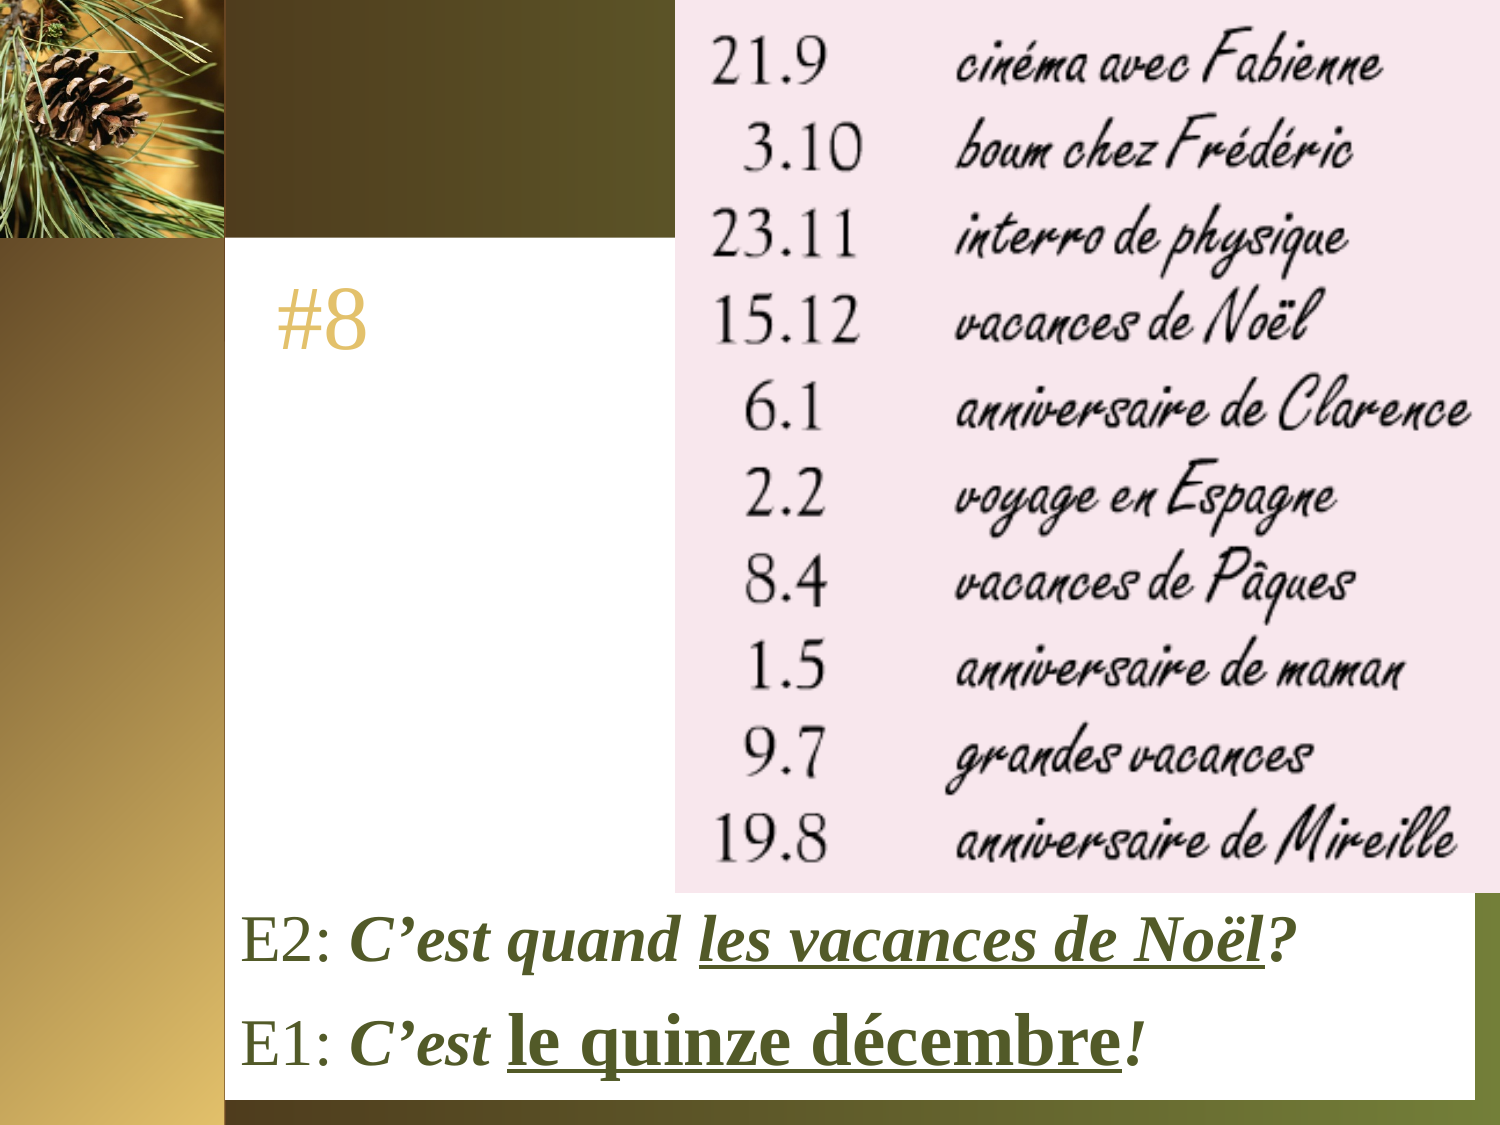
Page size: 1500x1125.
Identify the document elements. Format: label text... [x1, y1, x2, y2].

picture [674, 0, 1500, 893]
list E2: C’est quand les vacances de Noël? E1: C’est le quinze décembre! [224, 887, 1500, 1088]
picture [0, 0, 224, 238]
title #8 [262, 249, 669, 463]
